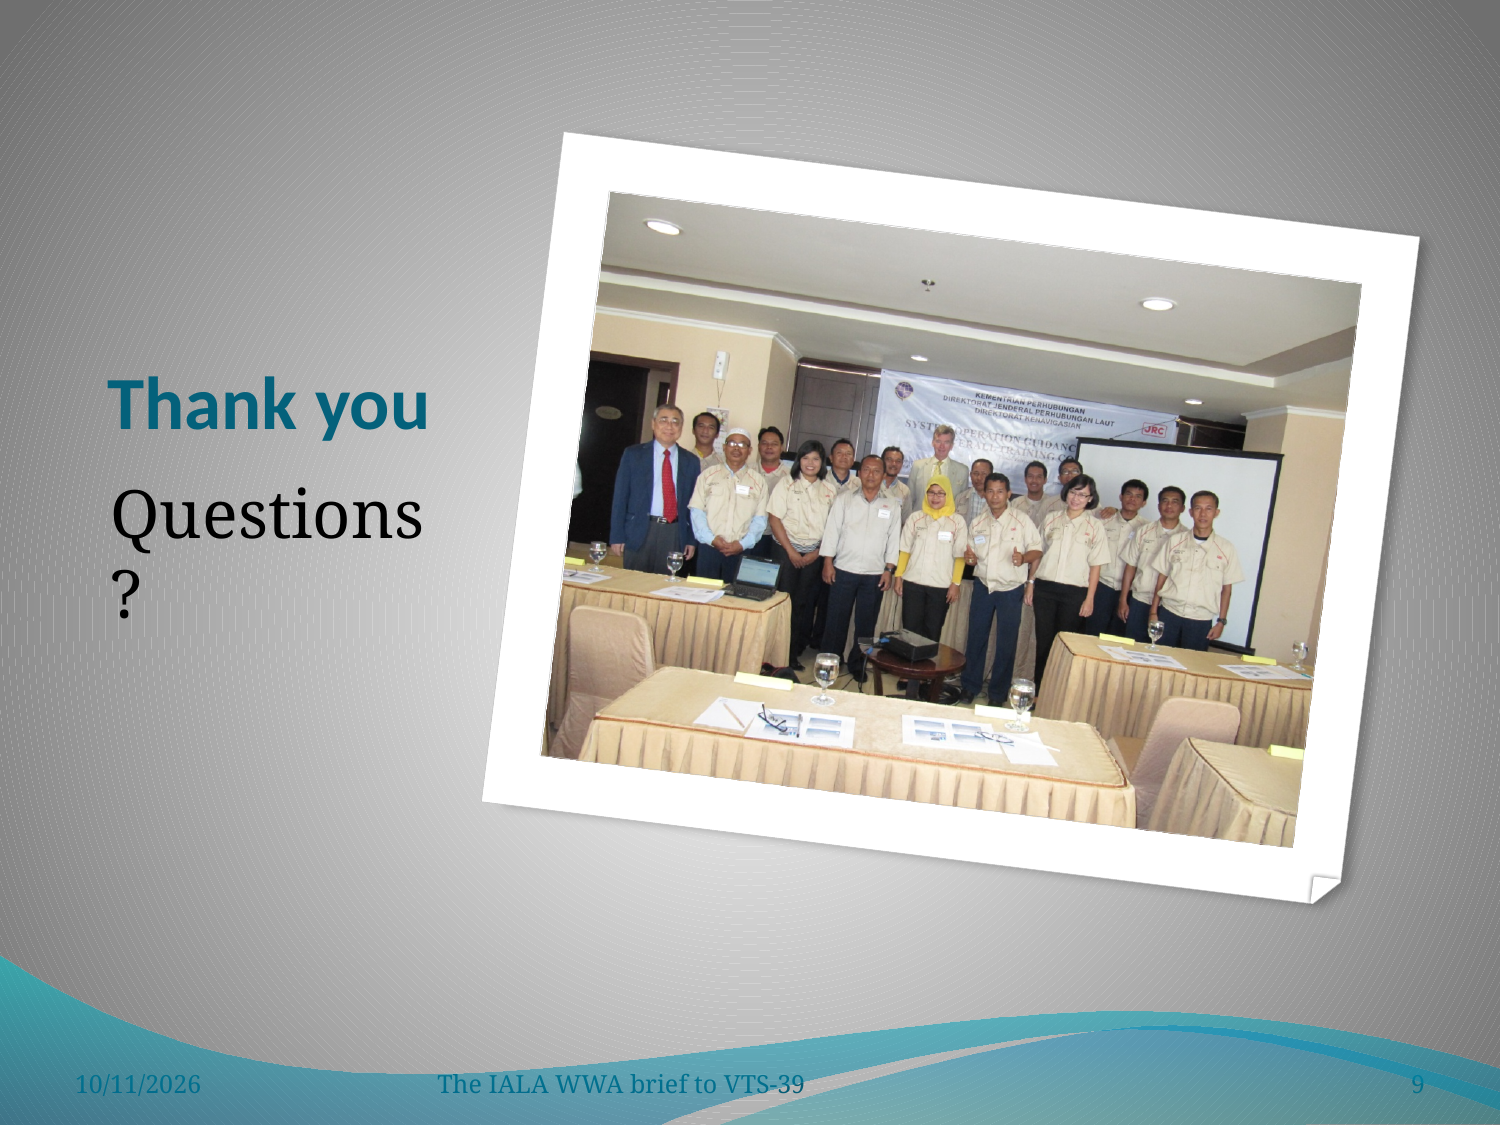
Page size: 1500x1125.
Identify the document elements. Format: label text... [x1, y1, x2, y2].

slide_number 9 [1325, 1042, 1425, 1103]
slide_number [75, 1042, 425, 1103]
picture [571, 192, 1330, 804]
title Thank you [99, 193, 463, 453]
list Questions? [99, 464, 463, 822]
picture [542, 559, 566, 758]
footer The IALA WWA brief to VTS-39 [437, 1042, 988, 1103]
picture [1021, 813, 1295, 847]
picture [1333, 281, 1360, 504]
